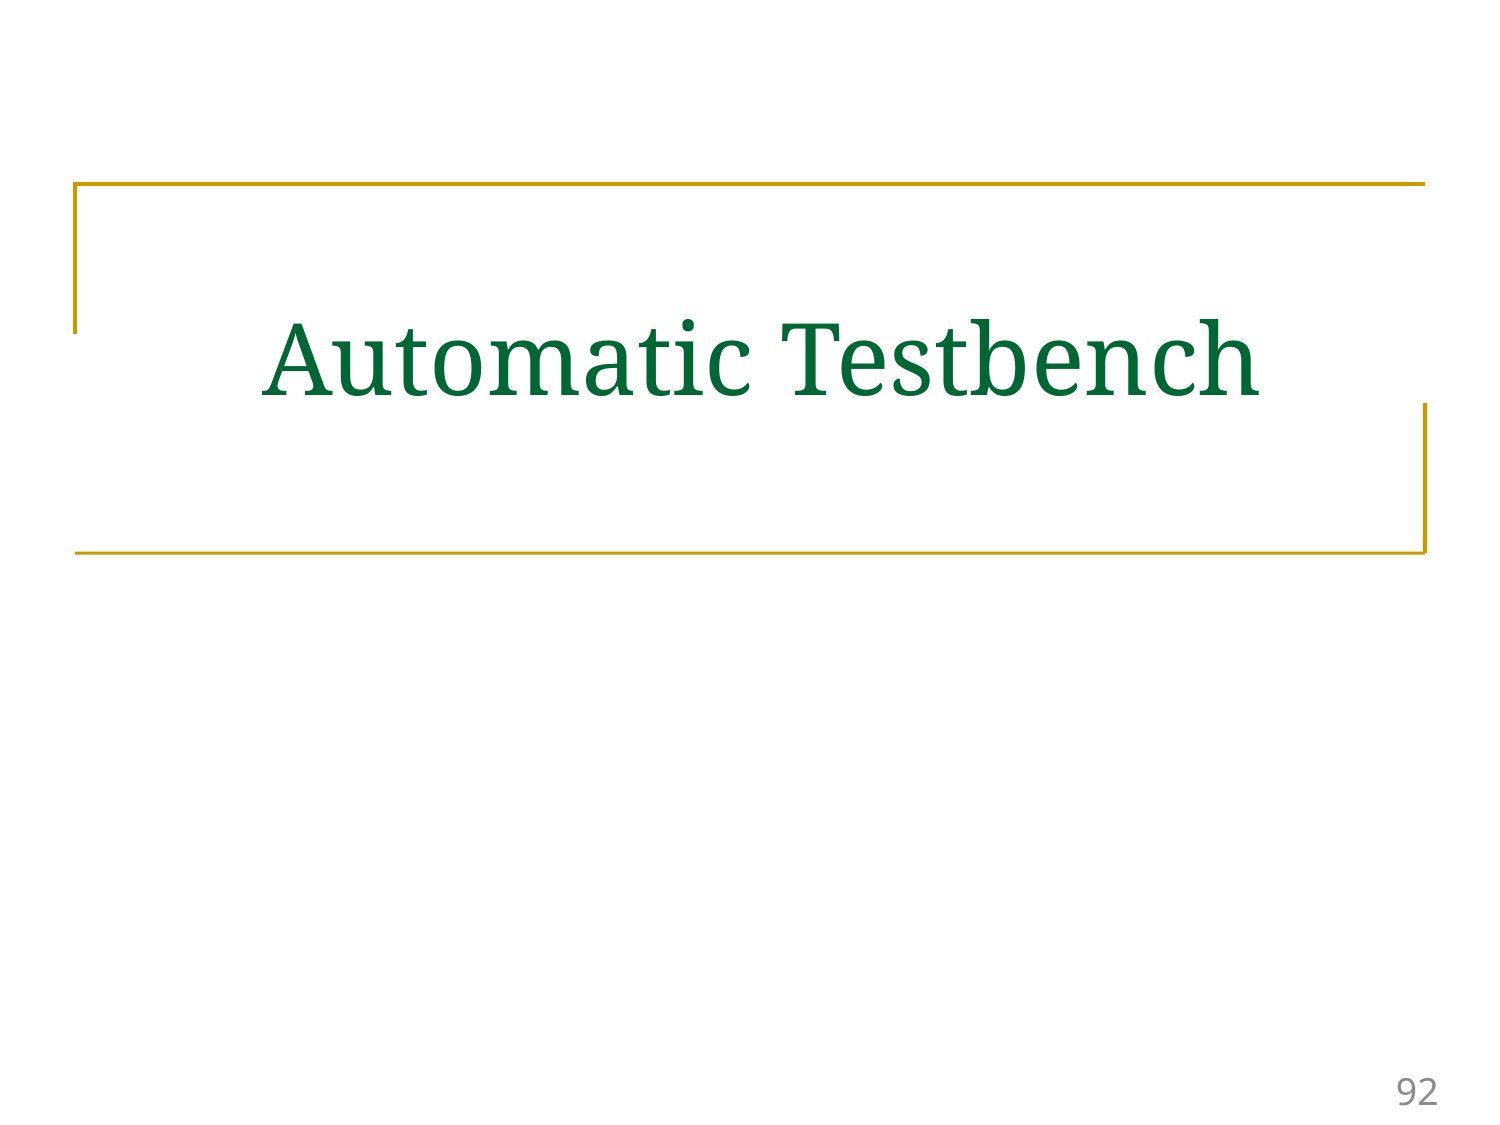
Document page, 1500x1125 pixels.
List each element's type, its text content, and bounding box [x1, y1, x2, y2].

title Automatic Testbench [112, 287, 1413, 575]
slide_number 92 [1116, 1063, 1454, 1124]
